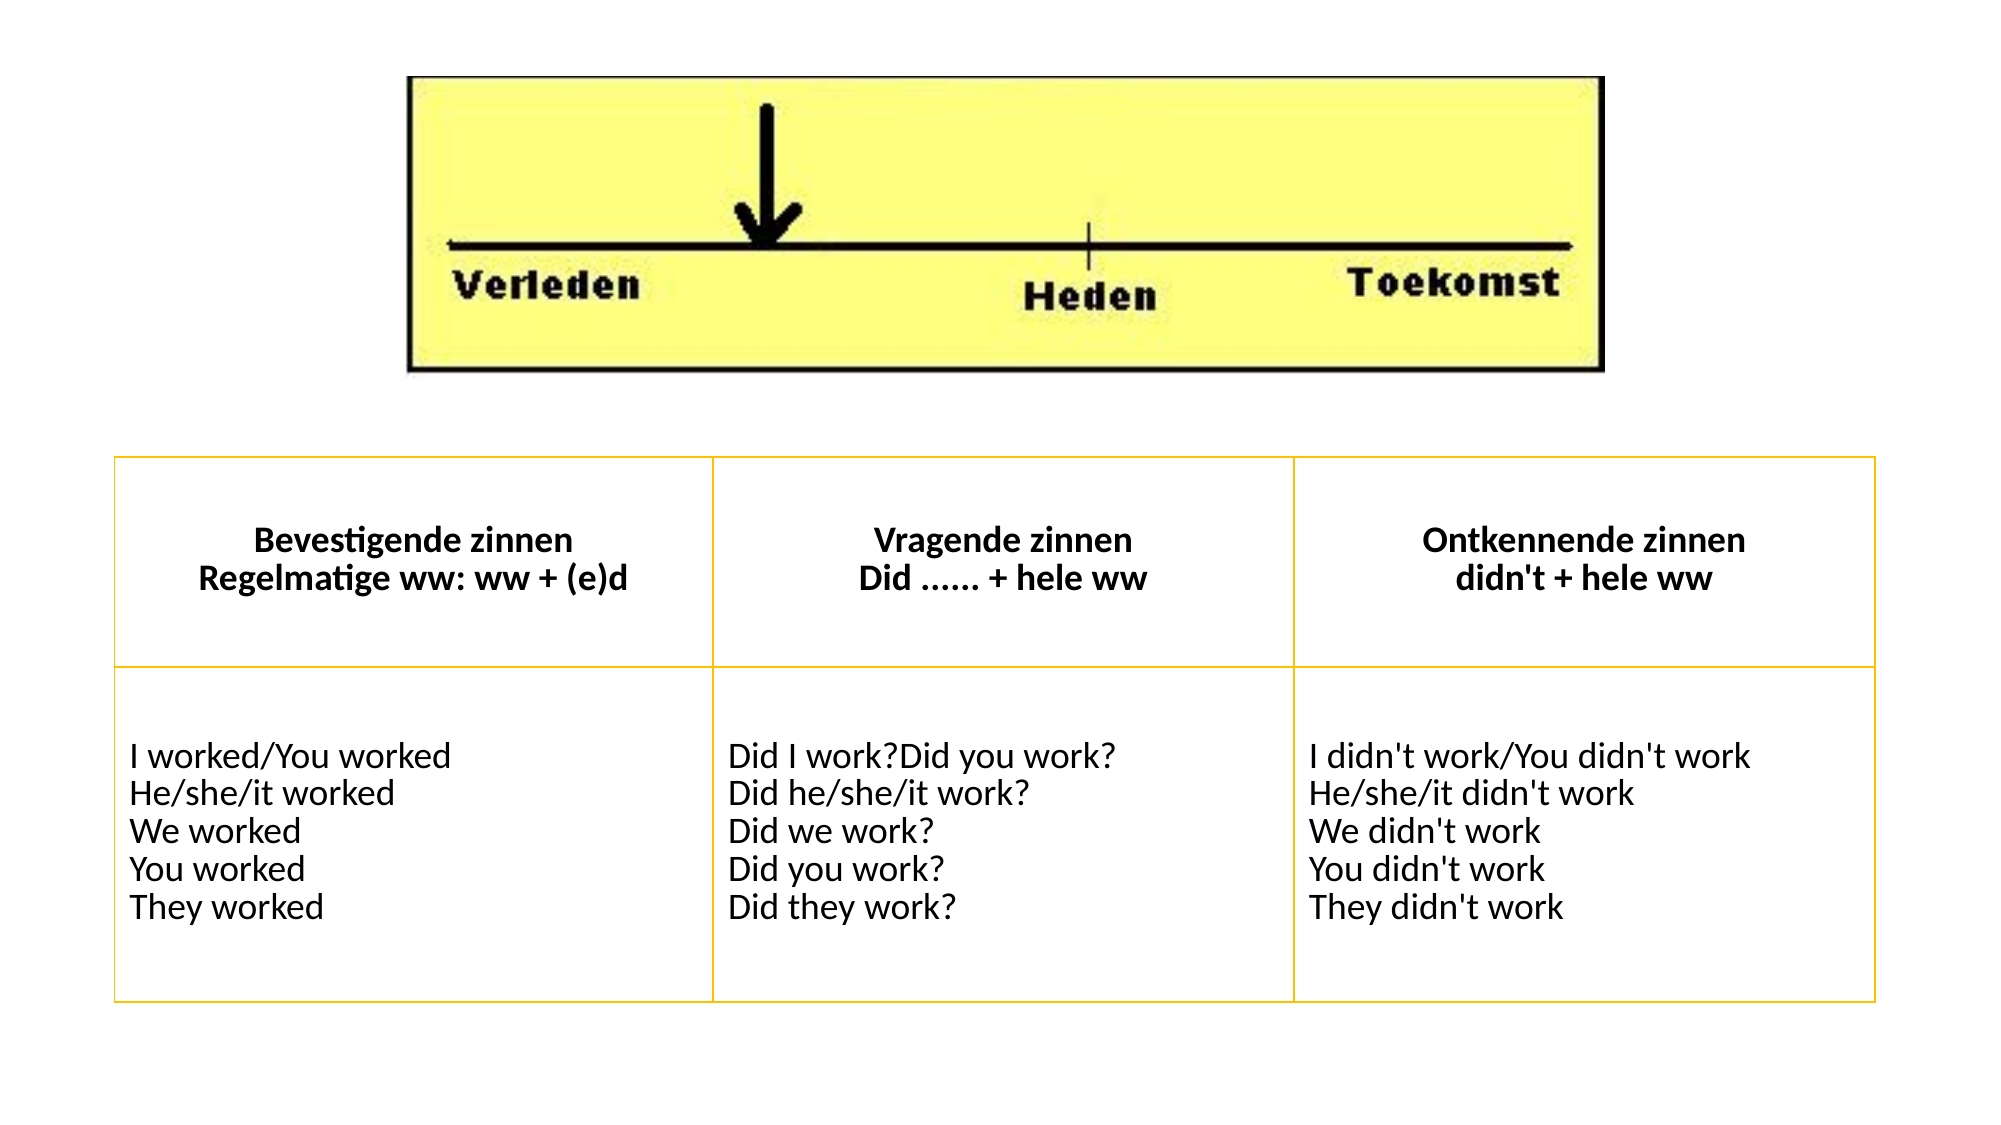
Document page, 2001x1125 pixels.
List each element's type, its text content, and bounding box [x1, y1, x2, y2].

table_cell I didn't work/You didn't work He/she/it didn't work We didn't work You didn't work They didn't work [1295, 668, 1874, 1001]
table_cell I worked/You worked He/she/it worked We worked You worked They worked [115, 668, 712, 1001]
table_header Ontkennende zinnen didn't + hele ww [1295, 458, 1874, 666]
table_header Vragende zinnen Did ...... + hele ww [714, 458, 1293, 666]
table_header Bevestigende zinnen Regelmatige ww: ww + (e)d [115, 458, 712, 666]
picture [405, 76, 1605, 379]
table_cell Did I work?Did you work? Did he/she/it work? Did we work? Did you work? Did they work? [714, 668, 1293, 1001]
